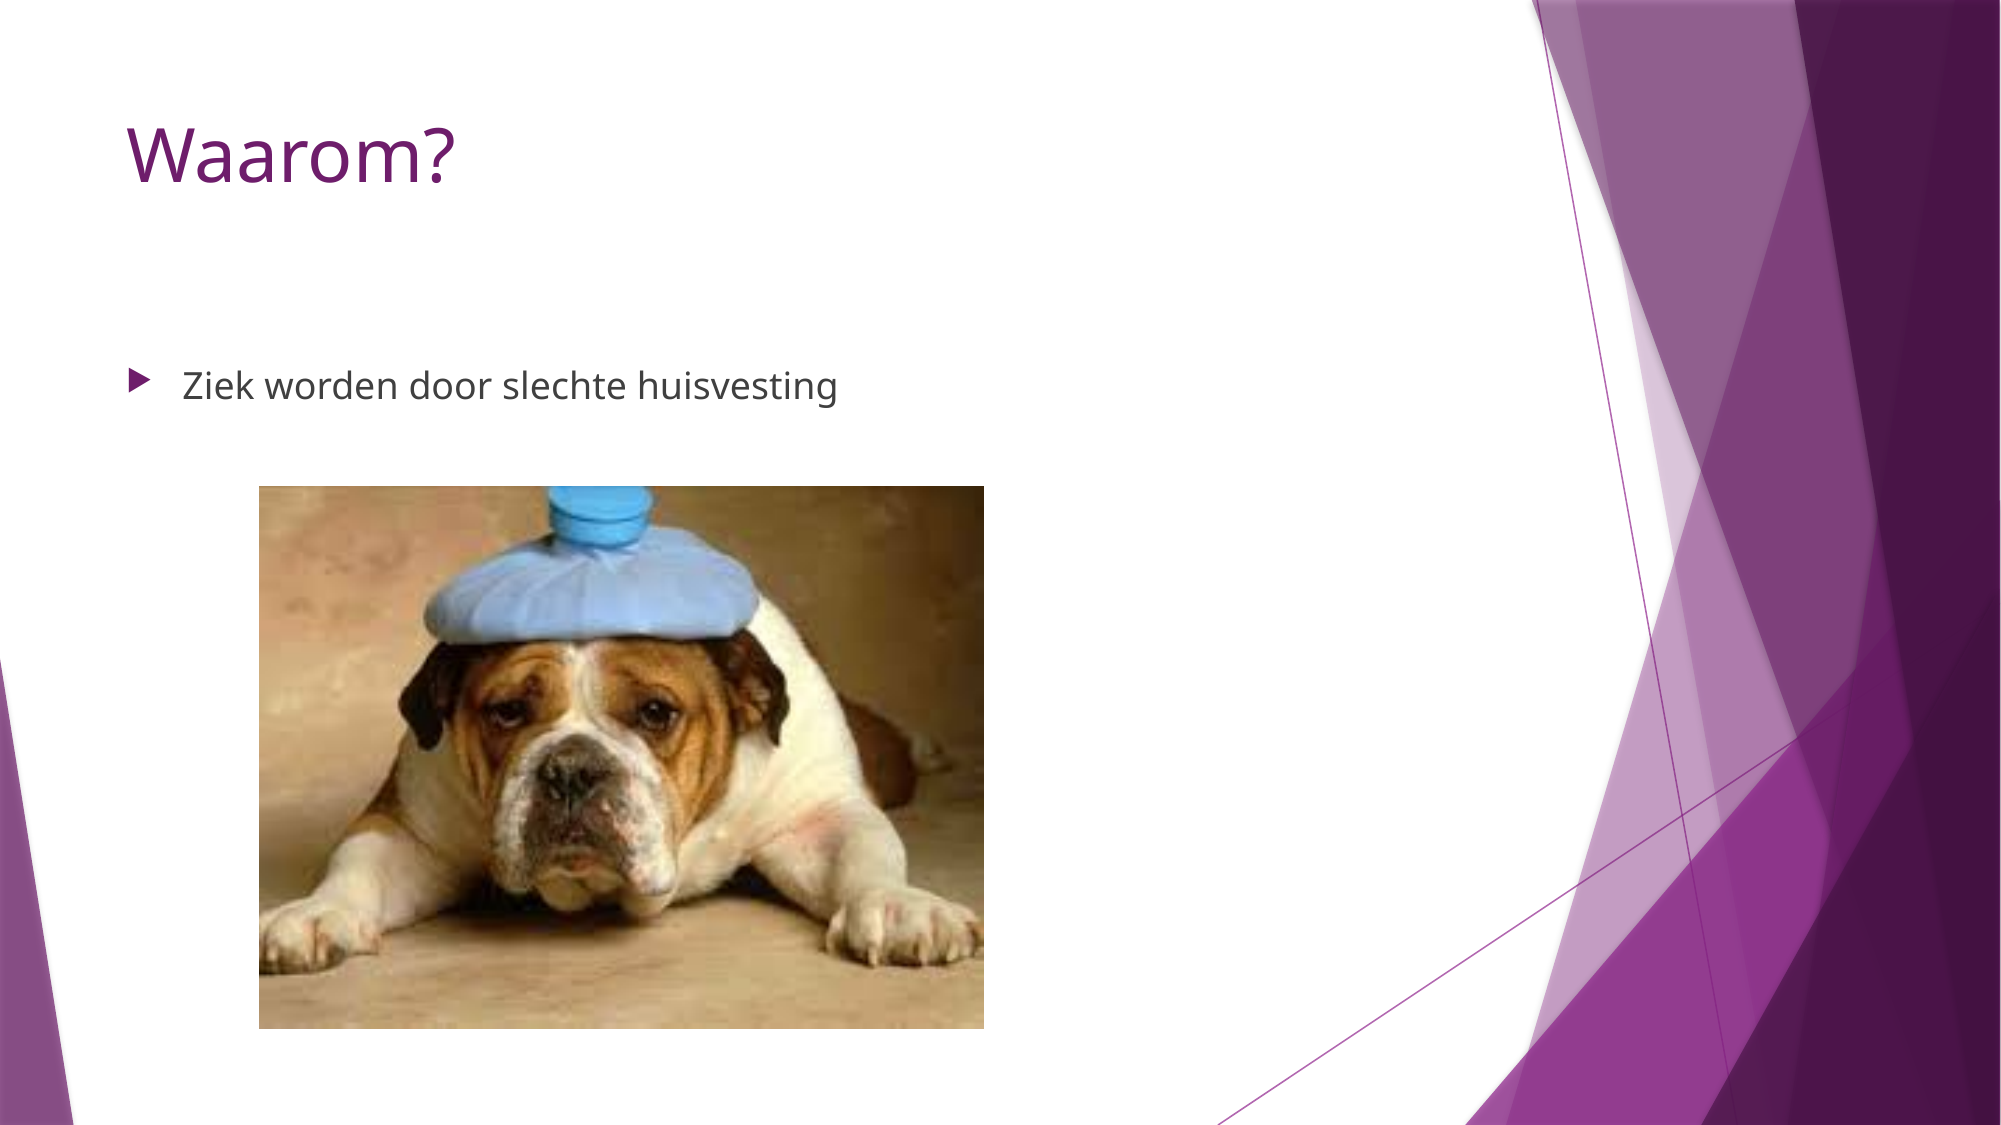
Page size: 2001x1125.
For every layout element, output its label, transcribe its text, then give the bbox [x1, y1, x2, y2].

title Waarom? [111, 99, 1522, 317]
picture [258, 485, 984, 1030]
list Ziek worden door slechte huisvesting [111, 354, 1522, 992]
